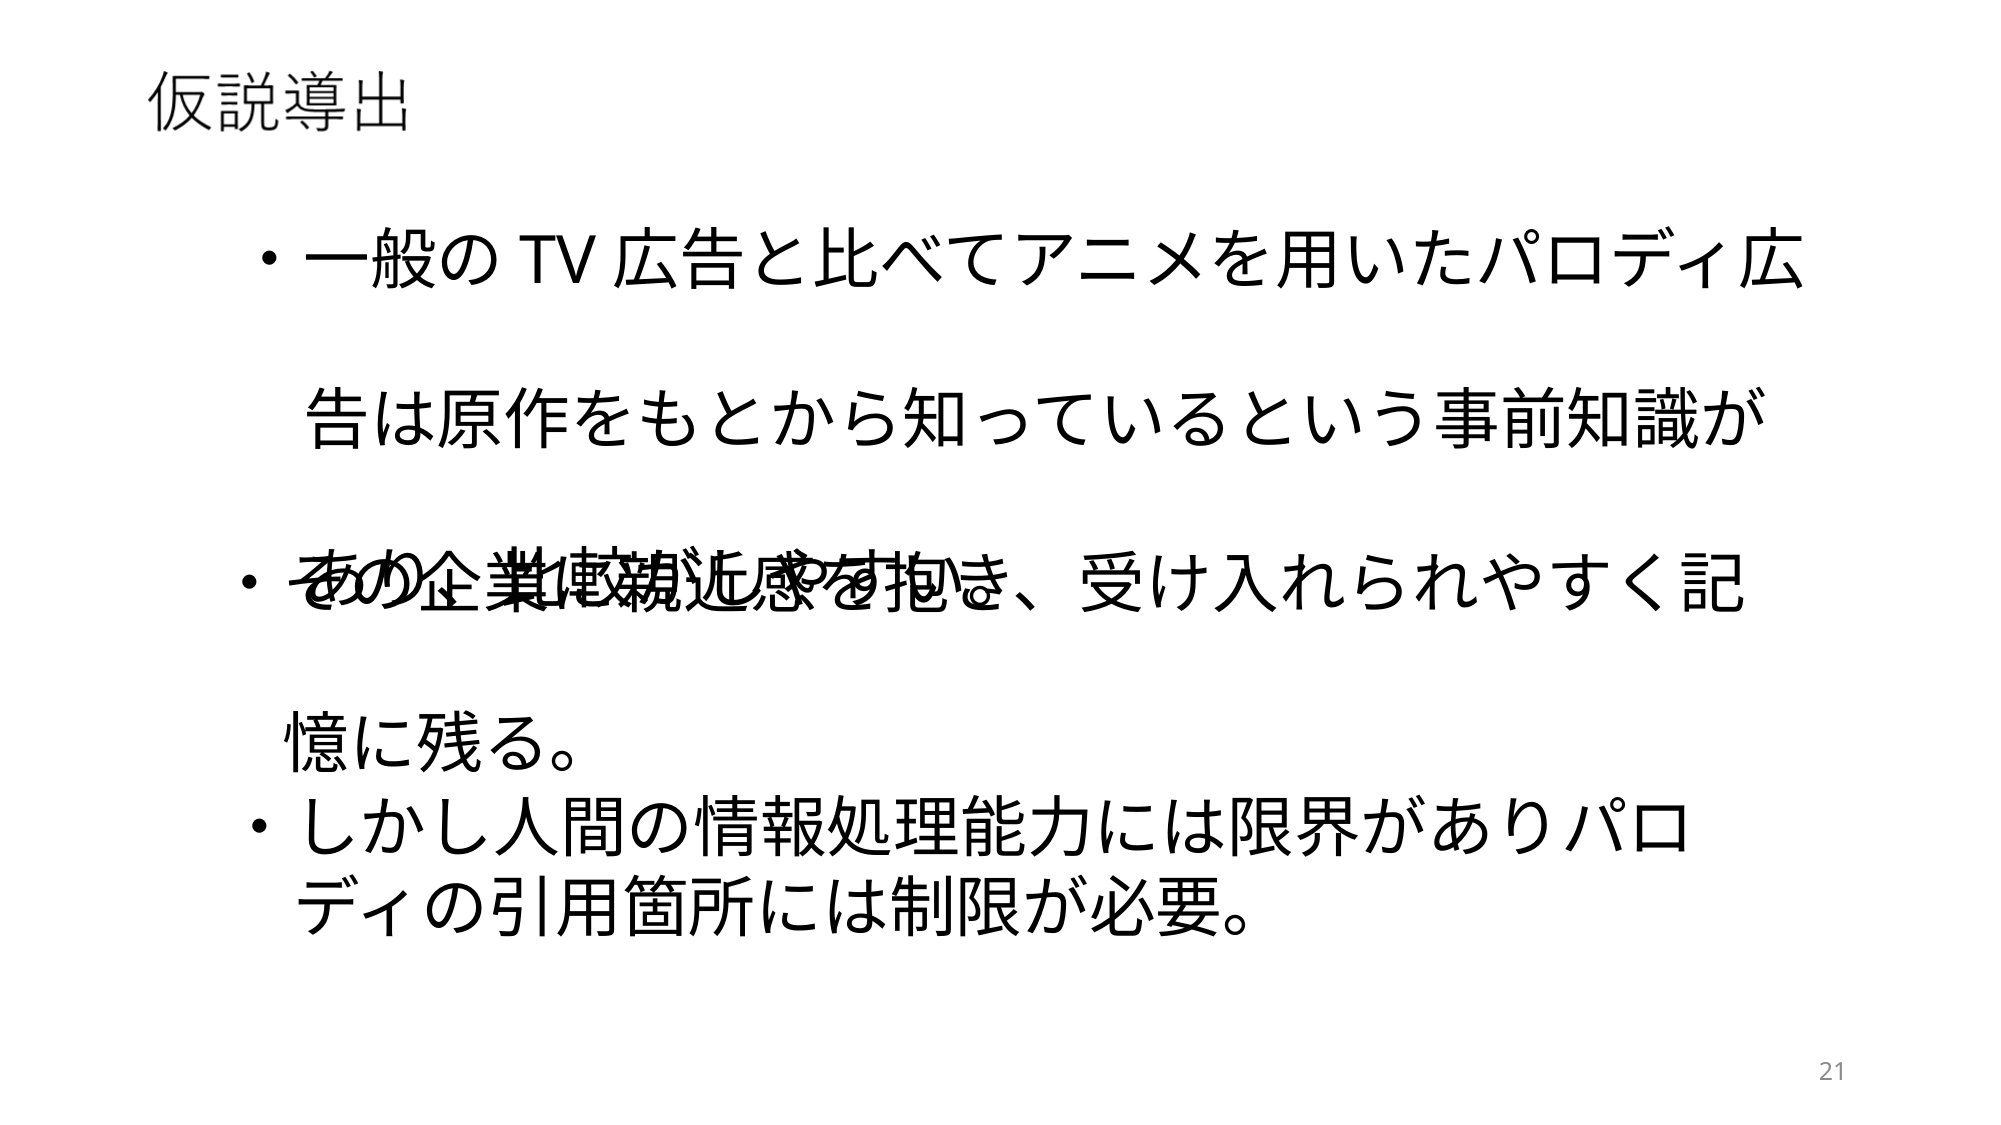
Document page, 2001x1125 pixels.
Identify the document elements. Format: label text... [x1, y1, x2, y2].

picture [106, 45, 455, 186]
text_box ・しかし人間の情報処理能力には限界がありパロ ディの引用箇所には制限が必要。 [211, 777, 1789, 952]
text_box ・その企業に親近感を抱き、受け入れられやすく記 憶に残る。 [201, 533, 1799, 789]
slide_number 21 [1412, 1042, 1863, 1103]
text_box ・一般のTV広告と比べてアニメを用いたパロディ広 告は原作をもとから知っているという事前知識が あり、比較がしやすい。 [221, 209, 1839, 624]
